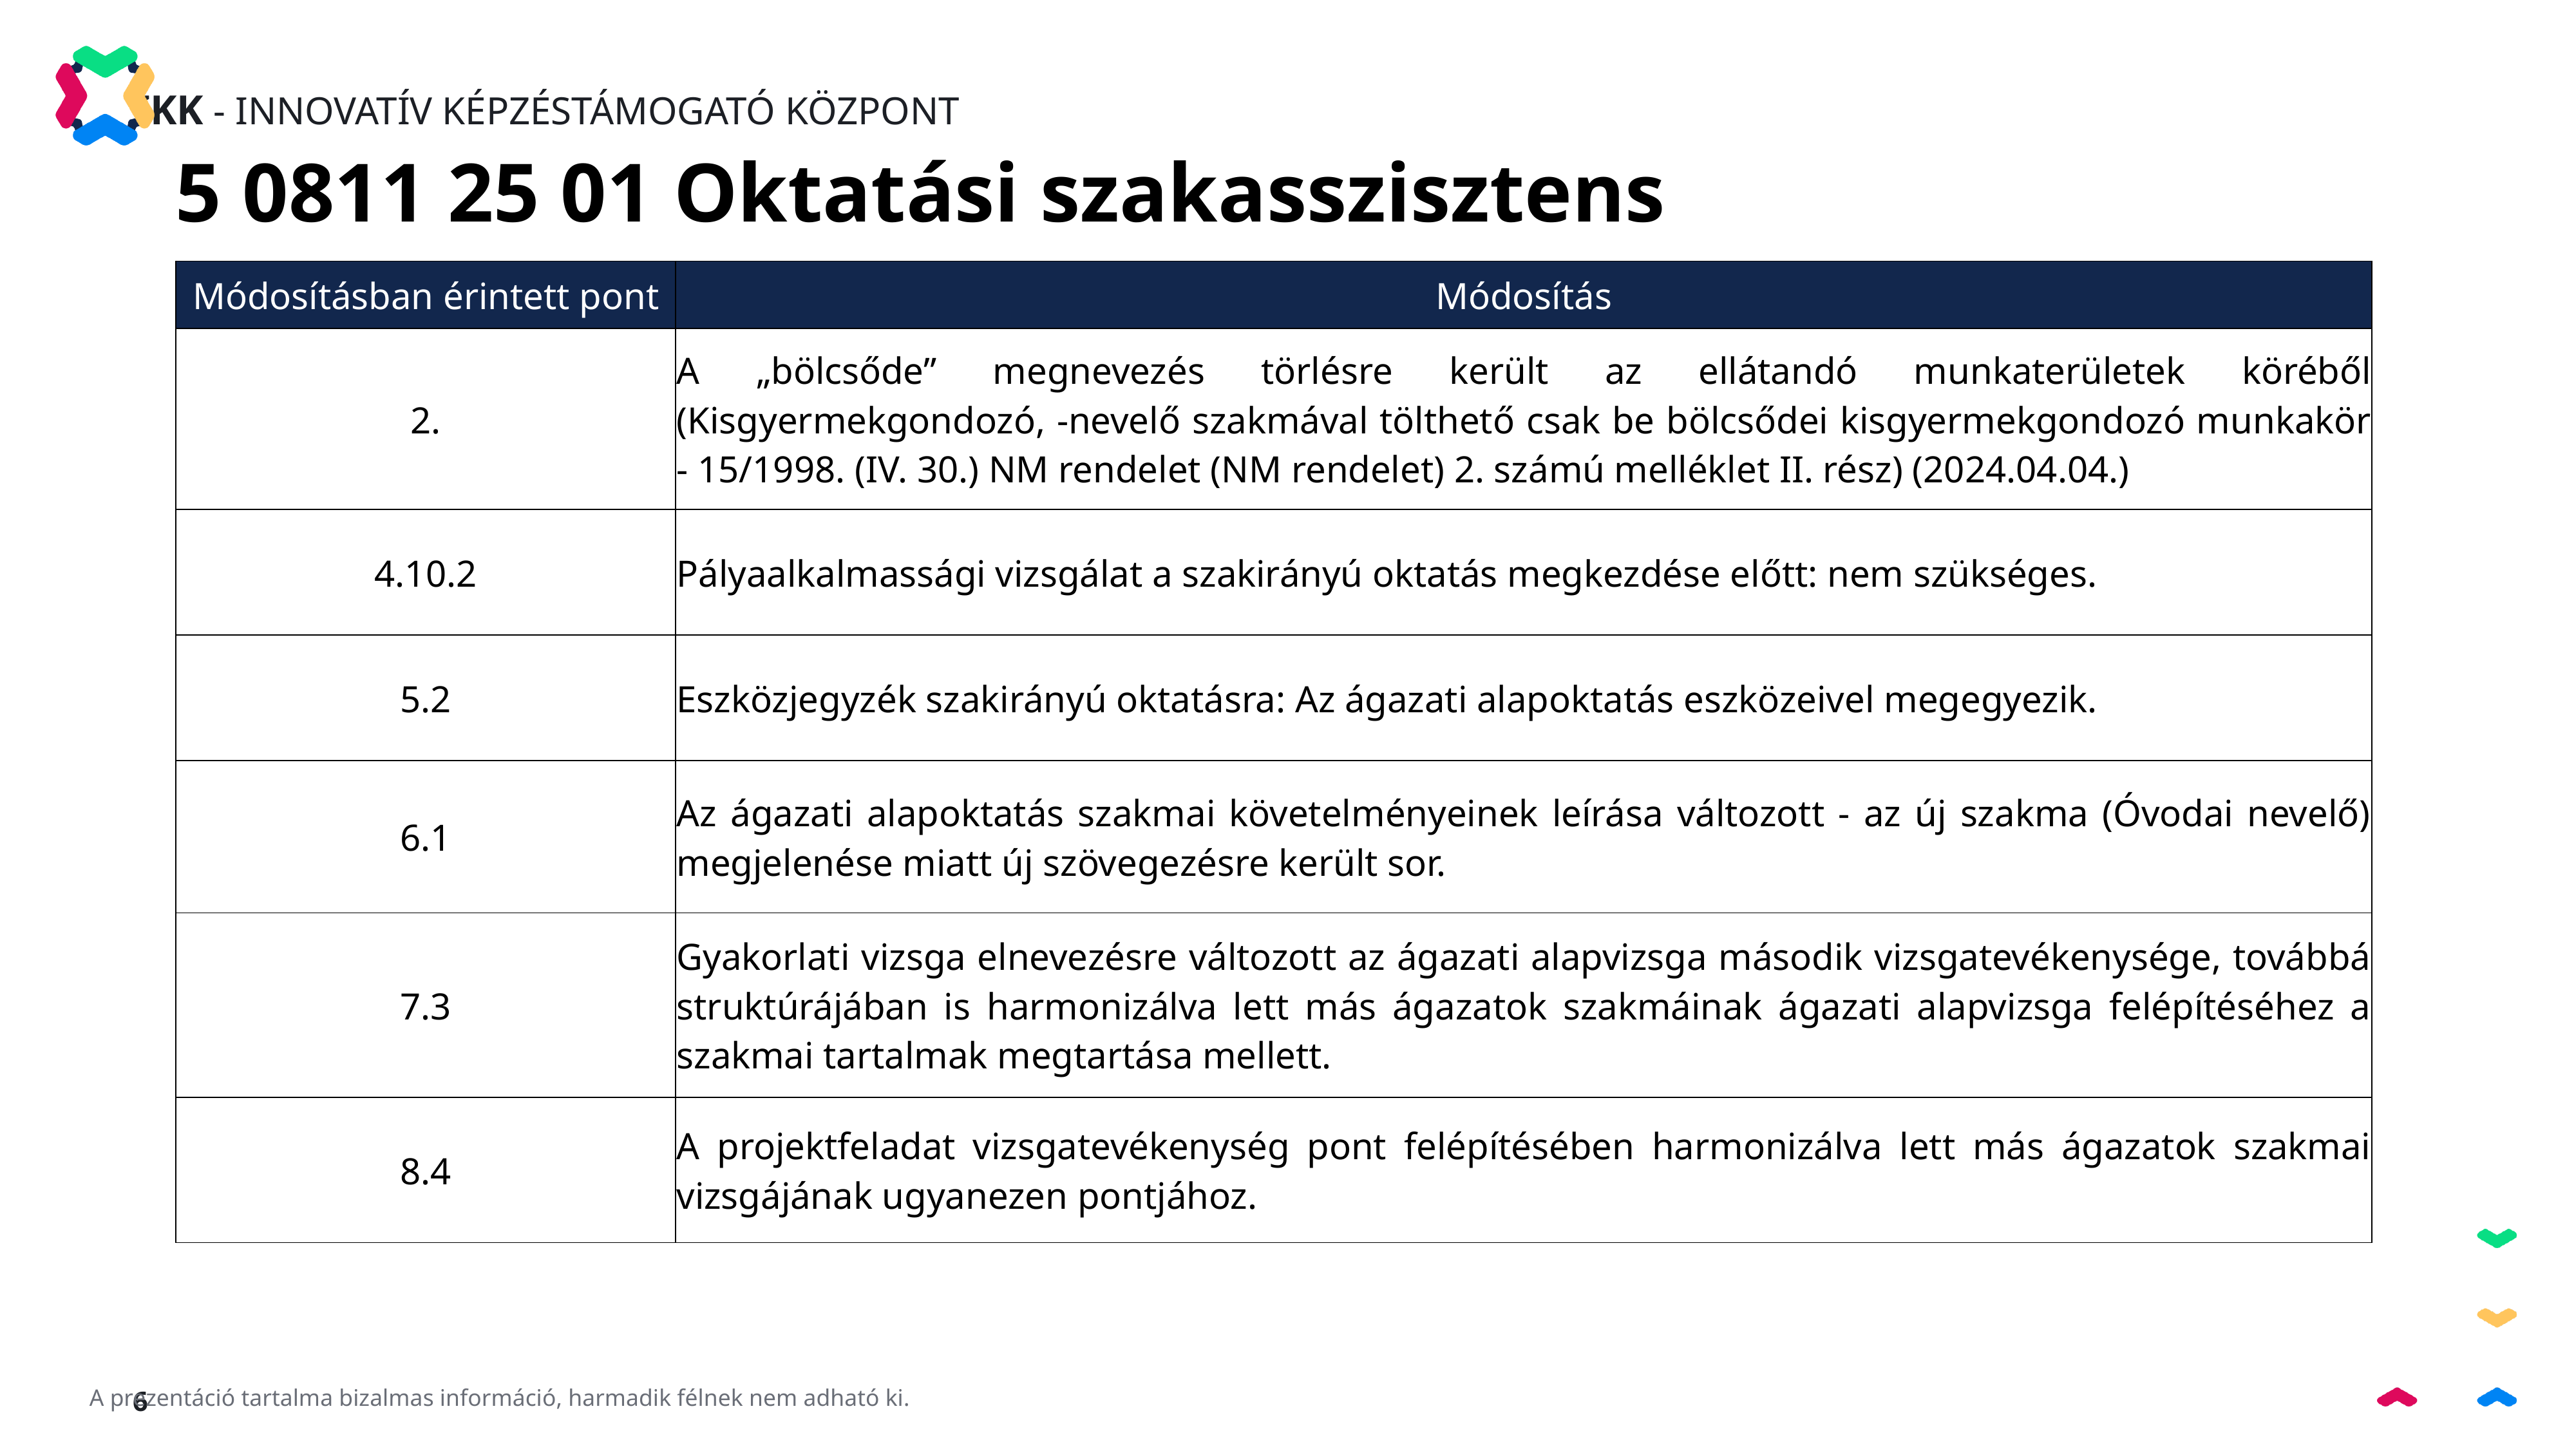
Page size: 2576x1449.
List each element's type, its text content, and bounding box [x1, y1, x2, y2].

table_cell Gyakorlati vizsga elnevezésre változott az ágazati alapvizsga második vizsgatevékenysége, továbbá struktúrájában is harmonizálva lett más ágazatok szakmáinak ágazati alapvizsga felépítéséhez a szakmai tartalmak megtartása mellett. [676, 913, 2371, 1097]
table_cell 7.3 [176, 913, 675, 1097]
picture [55, 46, 155, 146]
table_cell Eszközjegyzék szakirányú oktatásra: Az ágazati alapoktatás eszközeivel megegyezik. [676, 636, 2371, 760]
table_cell 4.10.2 [176, 510, 675, 634]
table_cell Pályaalkalmassági vizsgálat a szakirányú oktatás megkezdése előtt: nem szükséges. [676, 510, 2371, 634]
picture [2377, 1229, 2517, 1406]
table_header Módosítás [676, 261, 2371, 328]
table_cell 8.4 [176, 1098, 675, 1242]
table_cell Az ágazati alapoktatás szakmai követelményeinek leírása változott - az új szakma (Óvodai nevelő) megjelenése miatt új szövegezésre került sor. [676, 761, 2371, 913]
table_cell 6.1 [176, 761, 675, 913]
table_cell 2. [176, 329, 675, 509]
table_cell A „bölcsőde” megnevezés törlésre került az ellátandó munkaterületek köréből (Kisgyermekgondozó, -nevelő szakmával tölthető csak be bölcsődei kisgyermekgondozó munkakör - 15/1998. (IV. 30.) NM rendelet (NM rendelet) 2. számú melléklet II. rész) (2024.04.04.) [676, 329, 2371, 509]
table_cell 5.2 [176, 636, 675, 760]
list 5 0811 25 01 Oktatási szakasszisztens [175, 141, 2294, 238]
table_header Módosításban érintett pont [176, 261, 675, 328]
table_cell A projektfeladat vizsgatevékenység pont felépítésében harmonizálva lett más ágazatok szakmai vizsgájának ugyanezen pontjához. [676, 1098, 2371, 1242]
